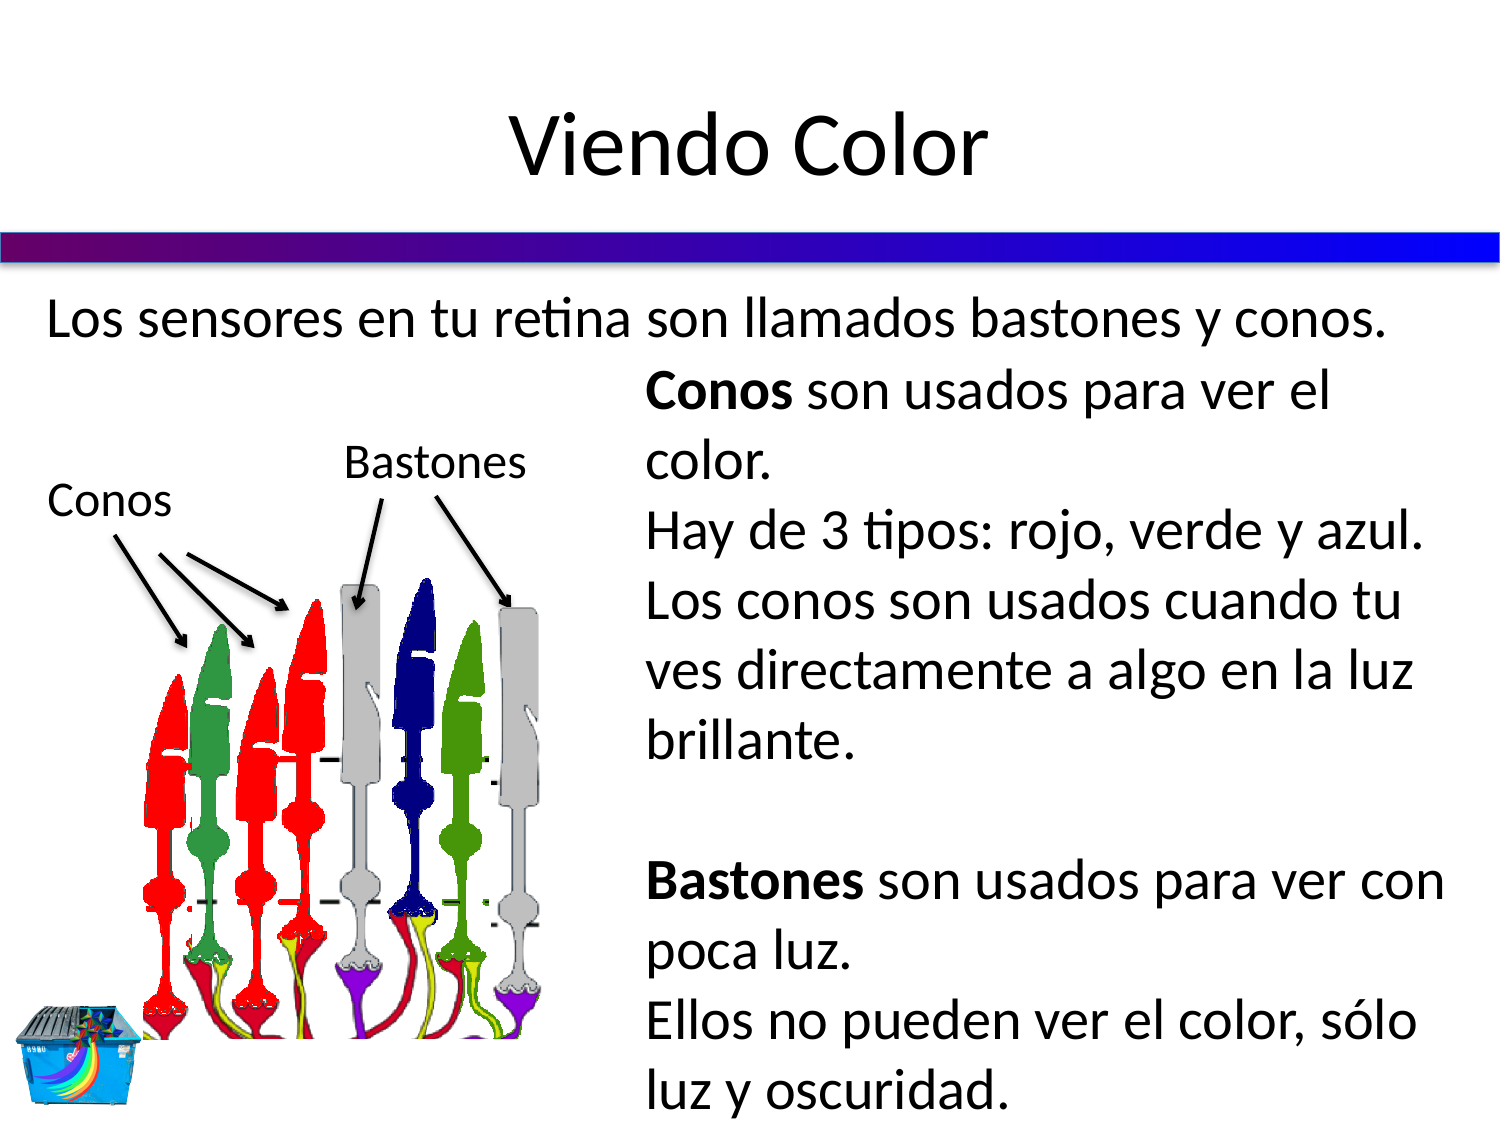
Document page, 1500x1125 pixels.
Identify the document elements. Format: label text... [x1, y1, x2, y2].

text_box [435, 496, 512, 576]
text_box Conos [32, 459, 188, 534]
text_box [355, 498, 383, 611]
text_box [114, 534, 188, 649]
title Viendo Color [75, 45, 1425, 233]
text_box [186, 553, 290, 576]
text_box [159, 553, 185, 576]
picture [14, 578, 565, 1107]
text_box Bastones [328, 421, 543, 497]
text_box Los sensores en tu retina son llamados bastones y conos. [31, 271, 1479, 357]
text_box Conos son usados para ver el color. Hay de 3 tipos: rojo, verde y azul. Los conos son usados cuando tu ves directamente a algo en la luz brillante. Bastones son usados para ver con poca luz. Ellos no pueden ver el color, sólo luz y oscuridad. [630, 344, 1473, 1125]
